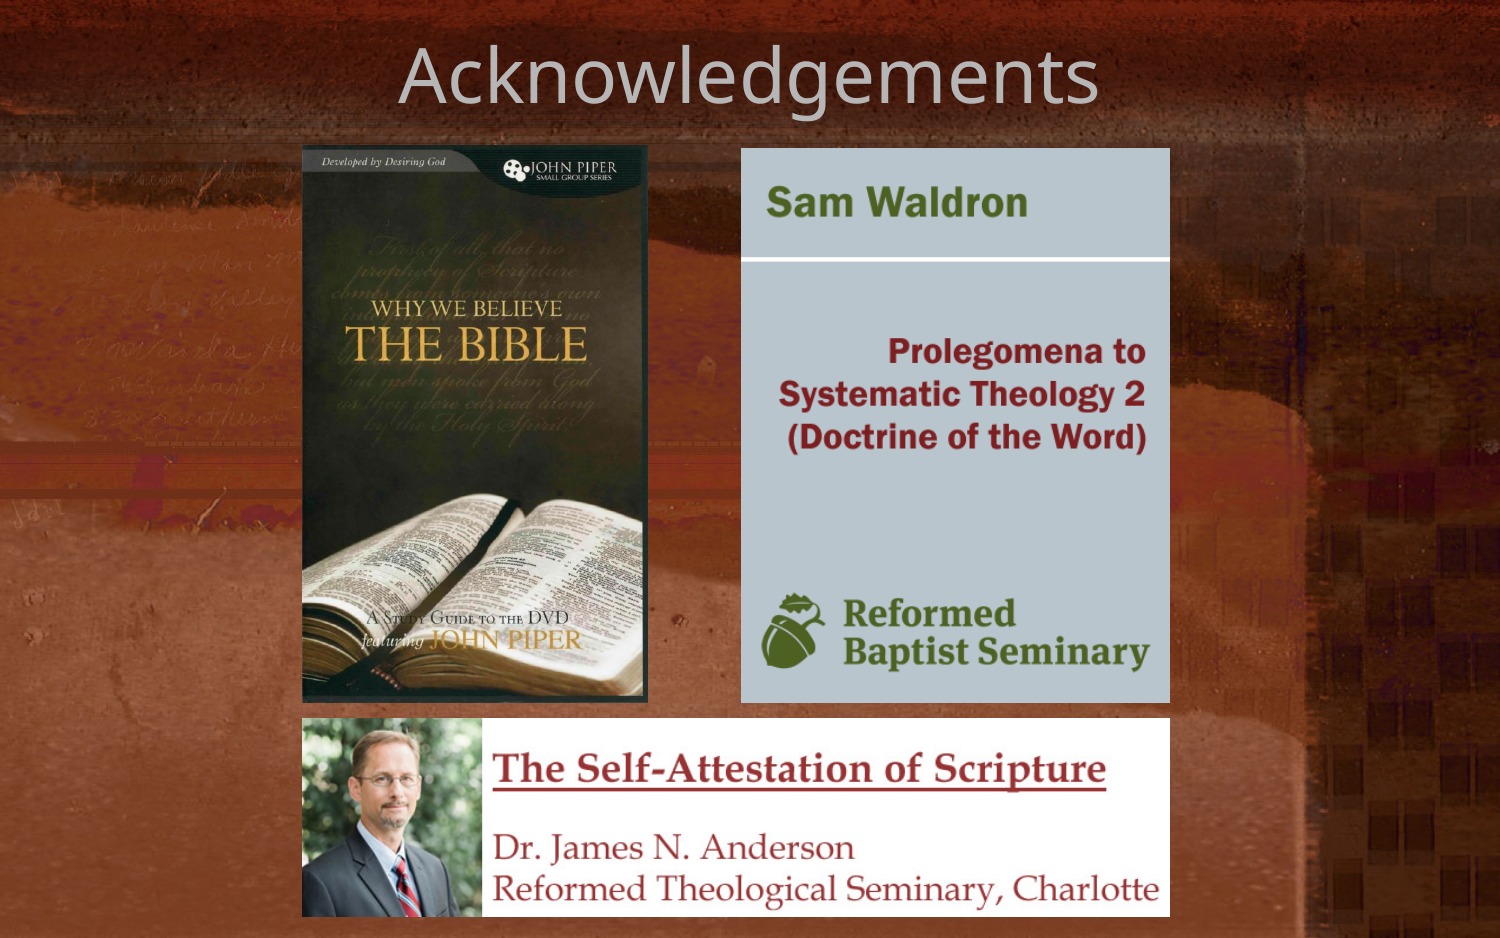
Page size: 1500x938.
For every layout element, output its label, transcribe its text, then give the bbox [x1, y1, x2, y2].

title Acknowledgements [187, 0, 1313, 147]
picture [0, 0, 1500, 938]
